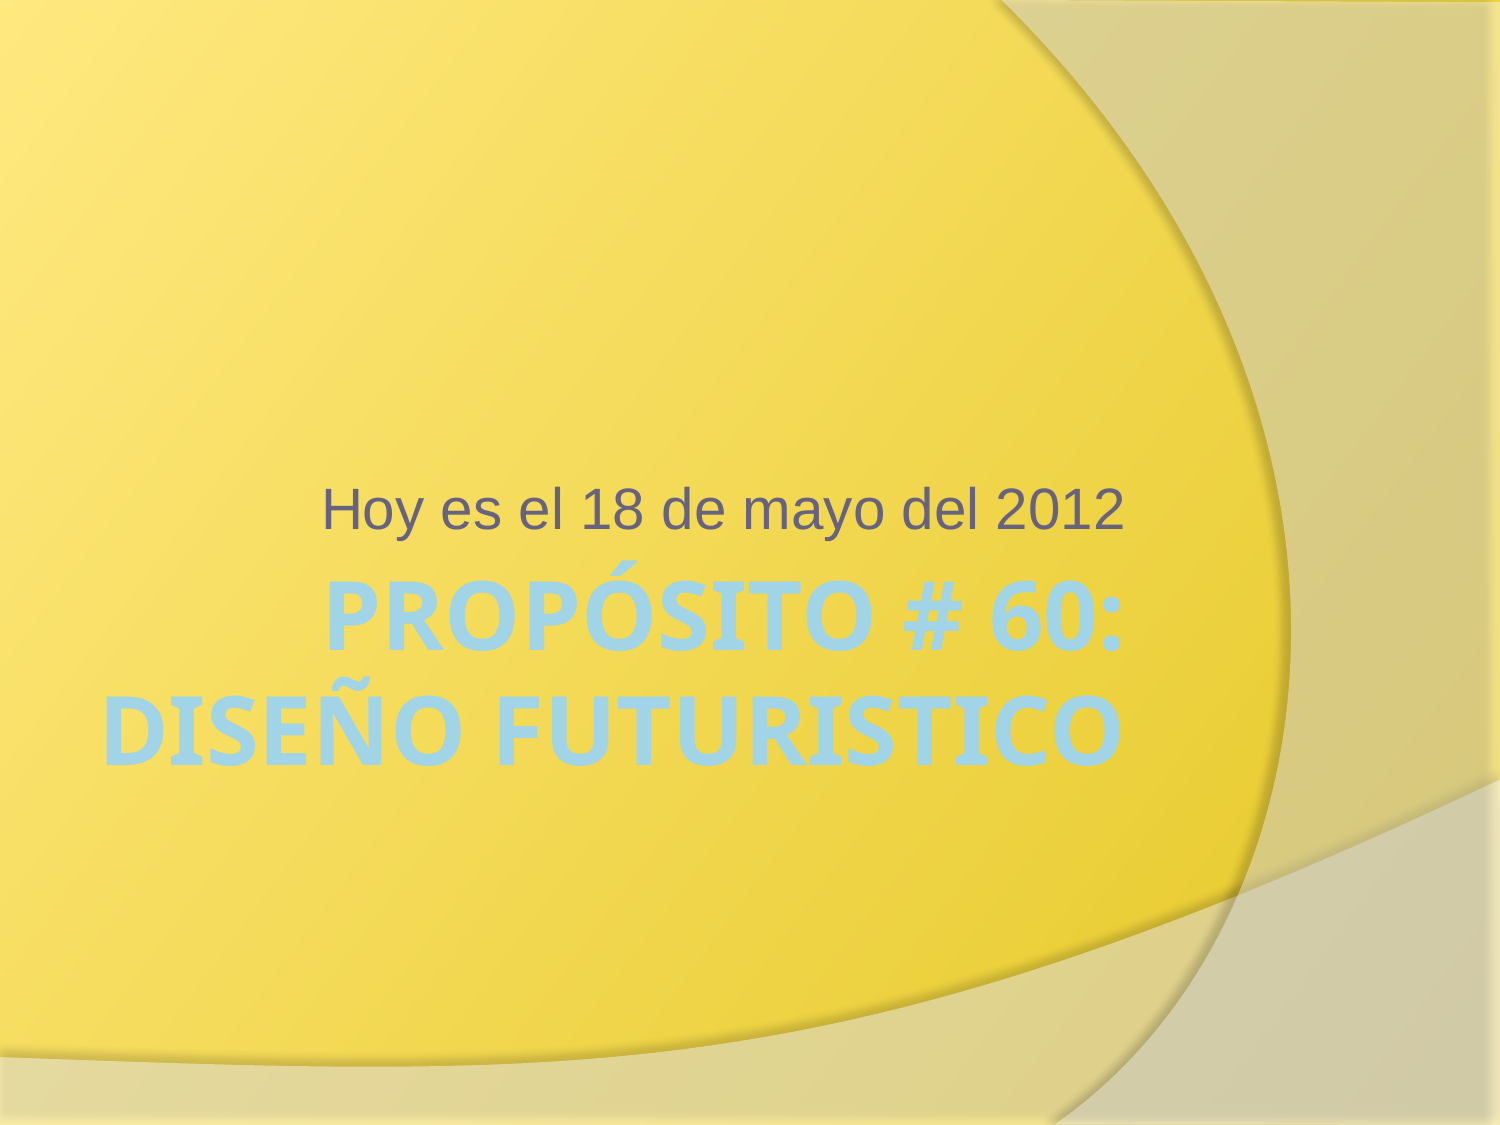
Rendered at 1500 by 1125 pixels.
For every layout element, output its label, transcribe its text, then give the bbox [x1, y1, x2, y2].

title PropÓsito # 60: diseÑo futuristico [70, 547, 1134, 925]
subtitle Hoy es el 18 de mayo del 2012 [71, 253, 1134, 541]
